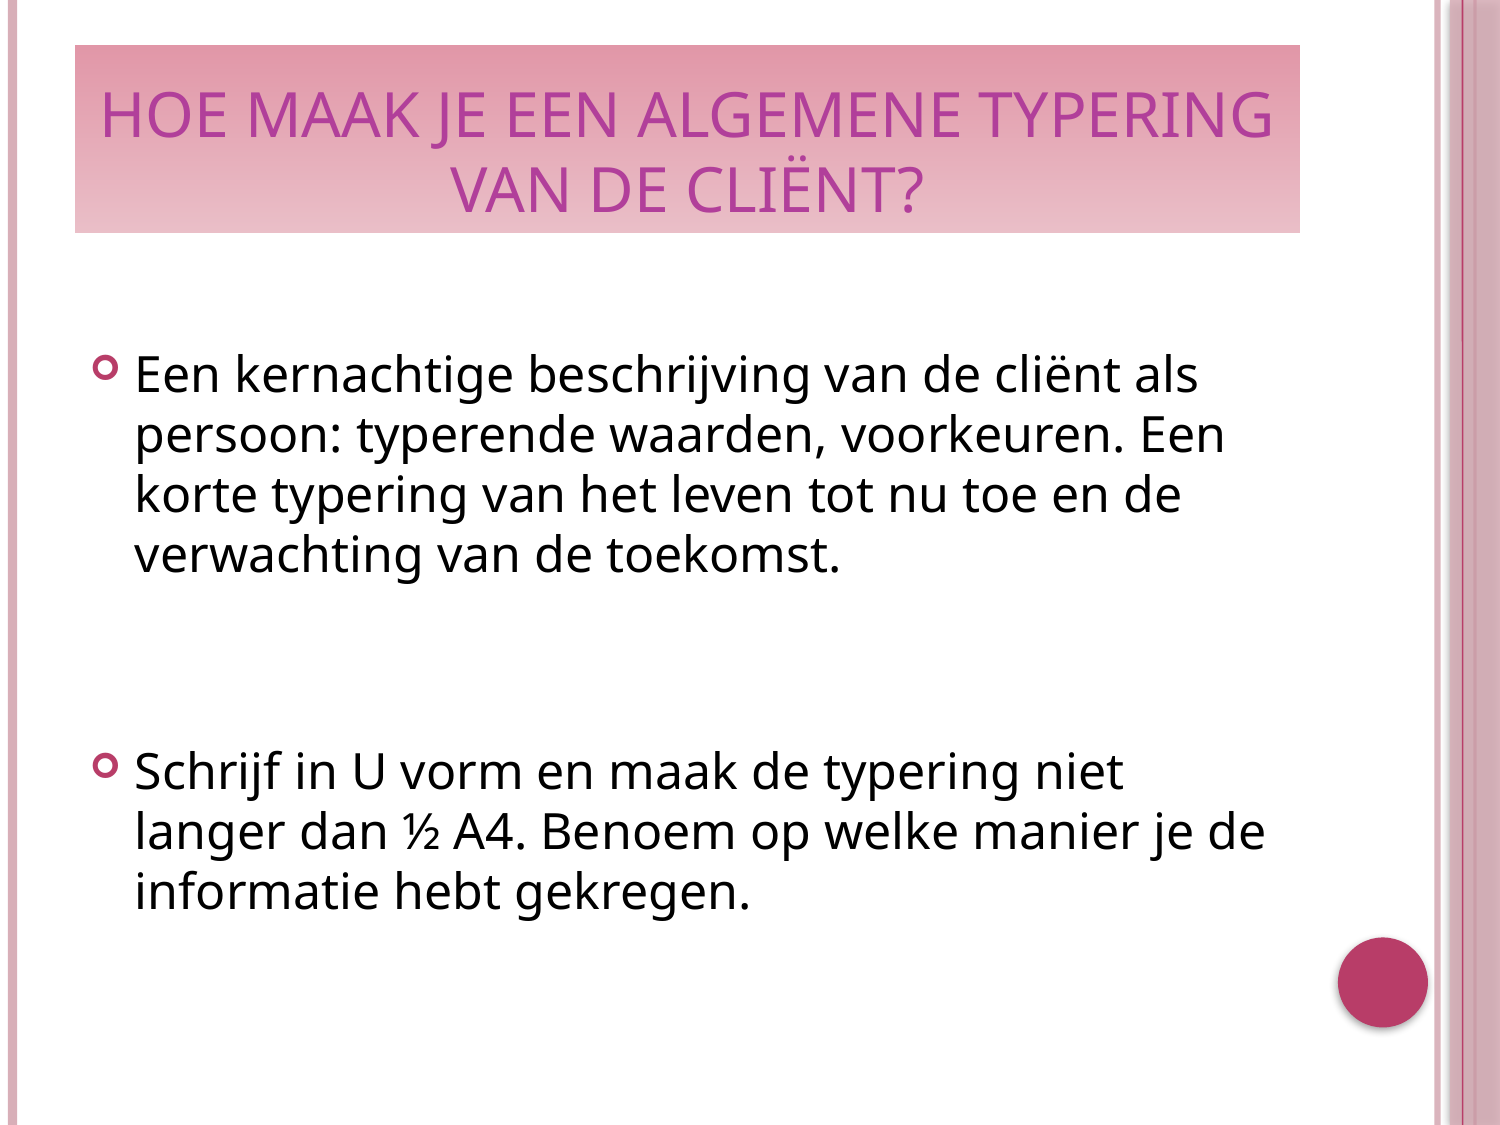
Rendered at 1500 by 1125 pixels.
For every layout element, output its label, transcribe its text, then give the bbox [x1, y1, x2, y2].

title Hoe maak je een algemene typering van de cliënt? [75, 45, 1300, 233]
list Een kernachtige beschrijving van de cliënt als persoon: typerende waarden, voorkeuren. Een korte typering van het leven tot nu toe en de verwachting van de toekomst. Schrijf in U vorm en maak de typering niet langer dan ½ A4. Benoem op welke manier je de informatie hebt gekregen. [75, 262, 1300, 1062]
